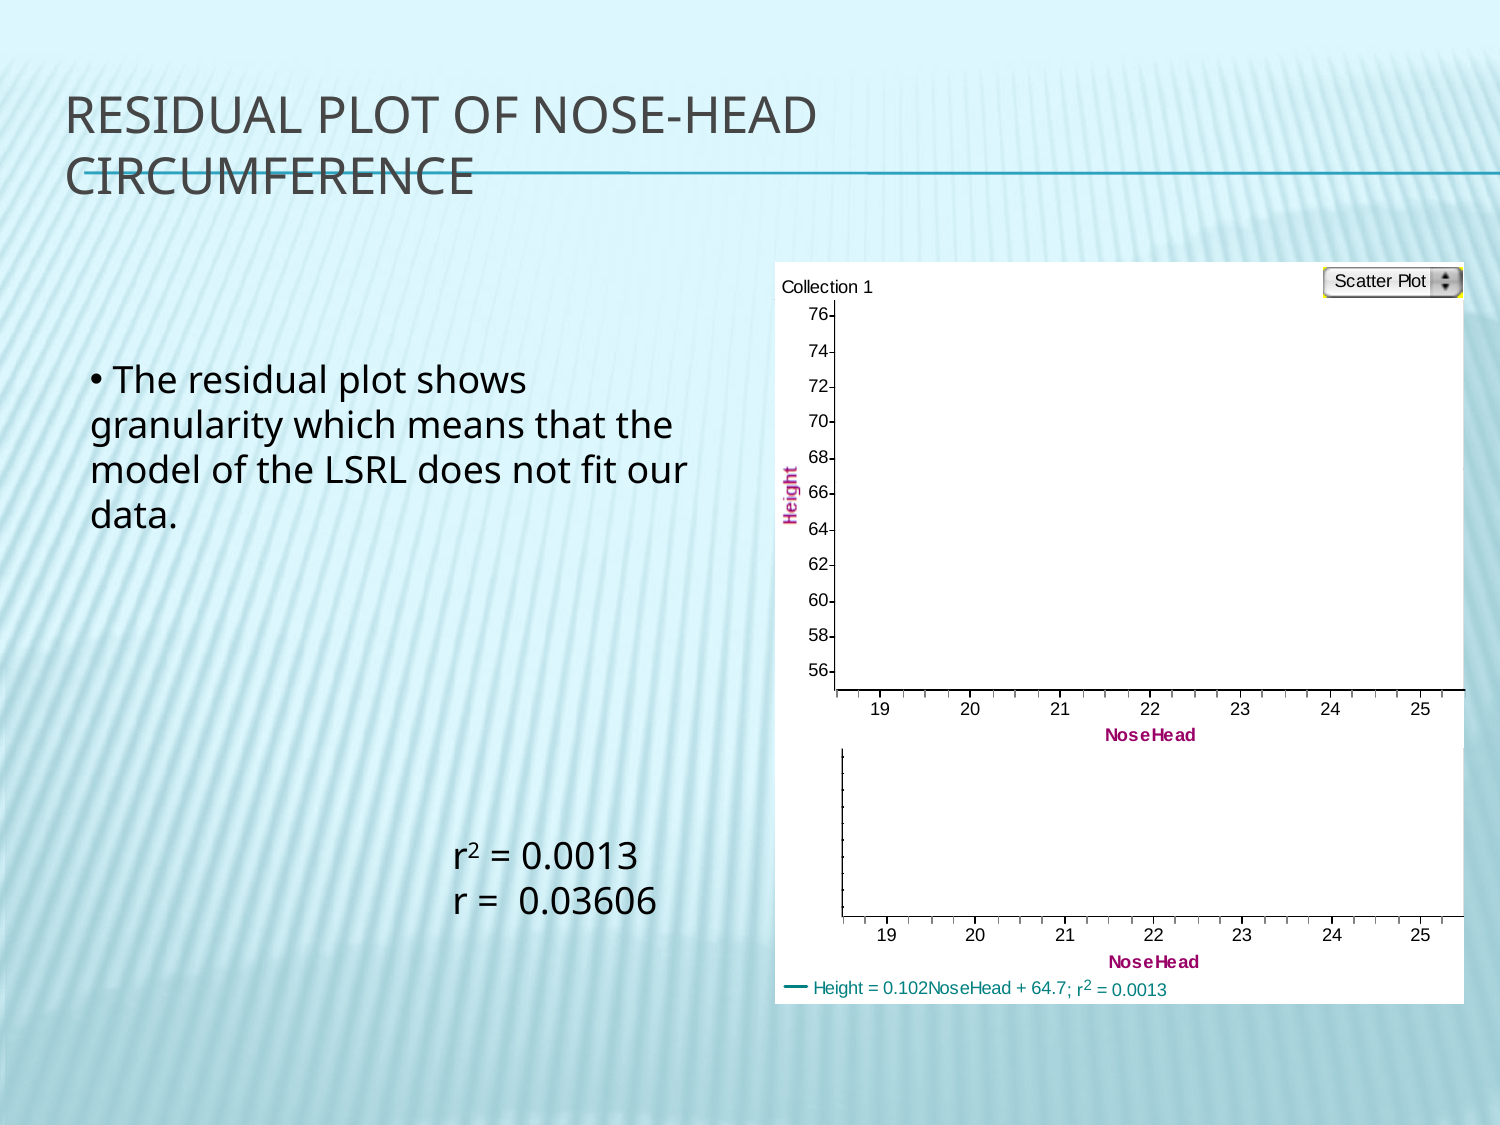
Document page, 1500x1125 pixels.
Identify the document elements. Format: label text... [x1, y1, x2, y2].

text_box The residual plot shows granularity which means that the model of the LSRL does not fit our data. [75, 348, 725, 544]
title Residual plot of nose-head circumference [50, 75, 1475, 213]
text_box r2 = 0.0013 r = 0.03606 [437, 824, 700, 930]
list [774, 262, 1466, 1006]
